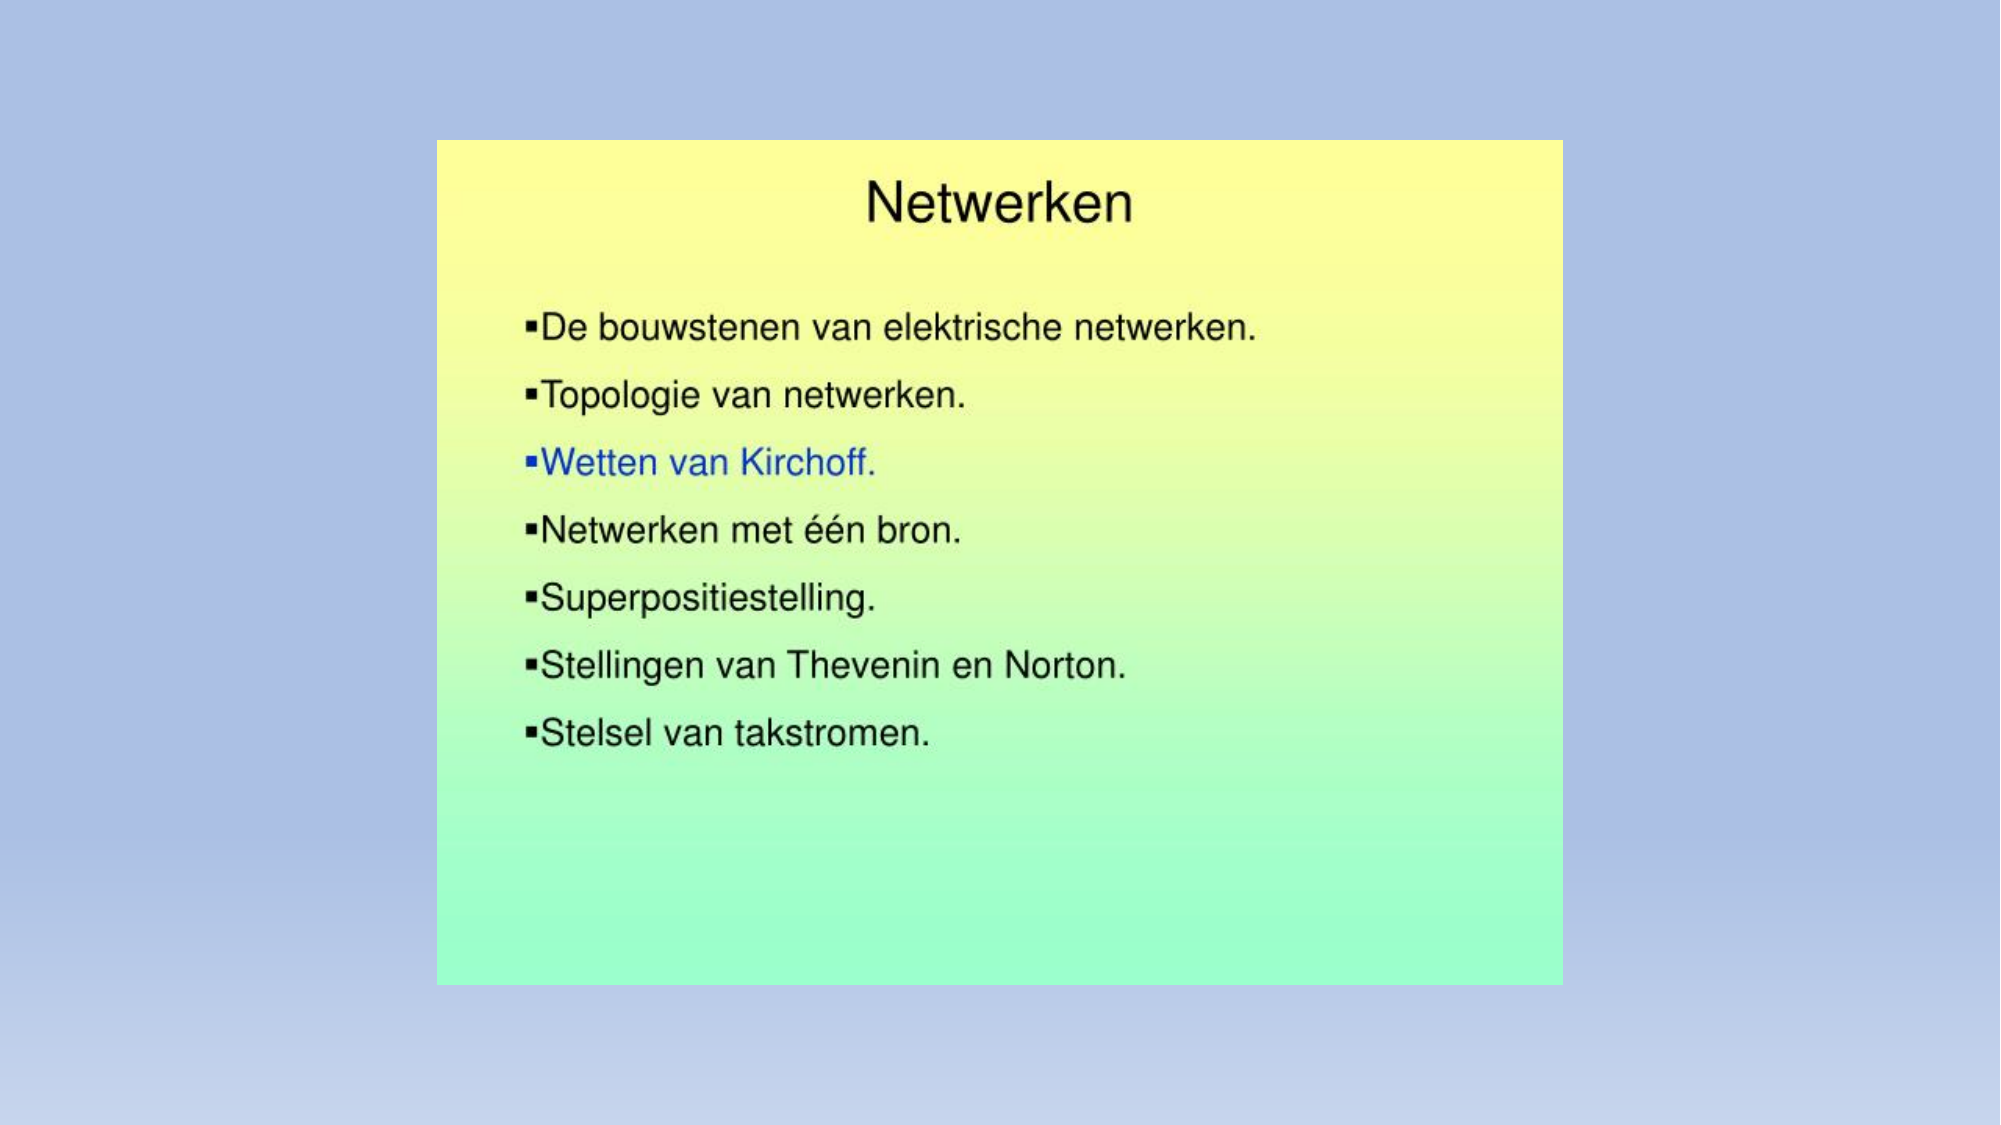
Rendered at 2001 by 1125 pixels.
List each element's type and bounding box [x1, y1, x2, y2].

picture [437, 140, 1563, 985]
